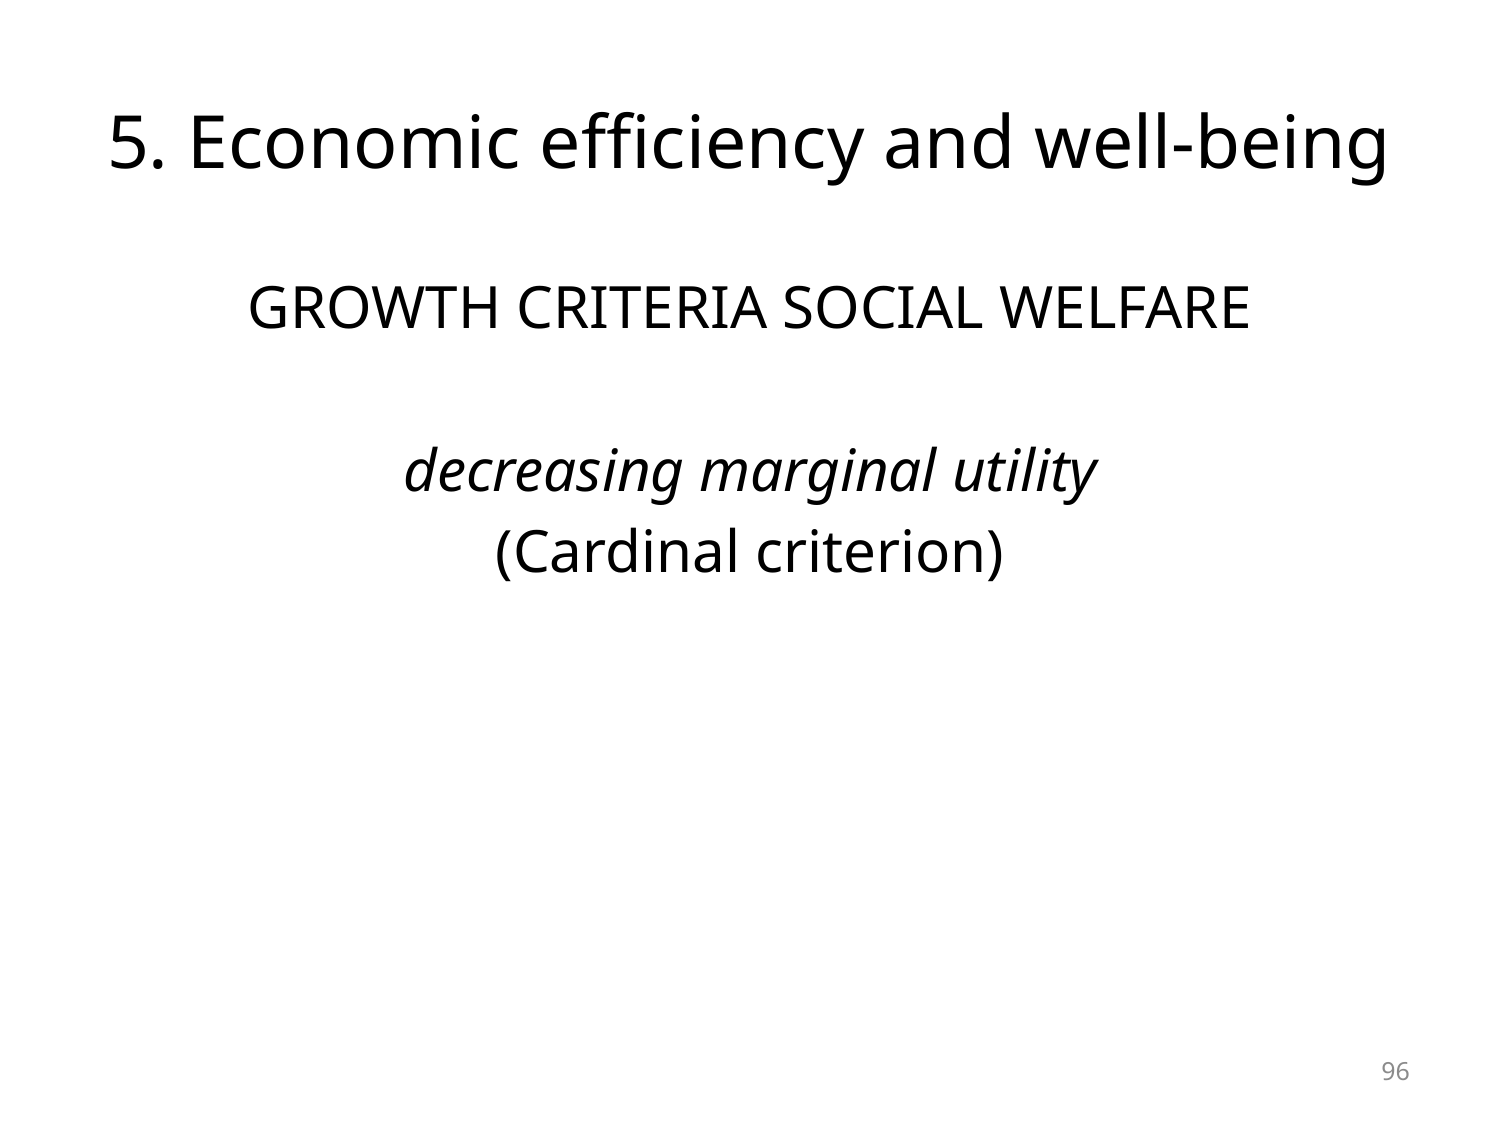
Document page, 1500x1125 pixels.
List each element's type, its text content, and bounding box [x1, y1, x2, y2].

slide_number 96 [1074, 1042, 1425, 1103]
list GROWTH CRITERIA SOCIAL WELFARE decreasing marginal utility (Cardinal criterion) [75, 262, 1425, 1005]
title 5. Economic efficiency and well-being [75, 45, 1425, 233]
